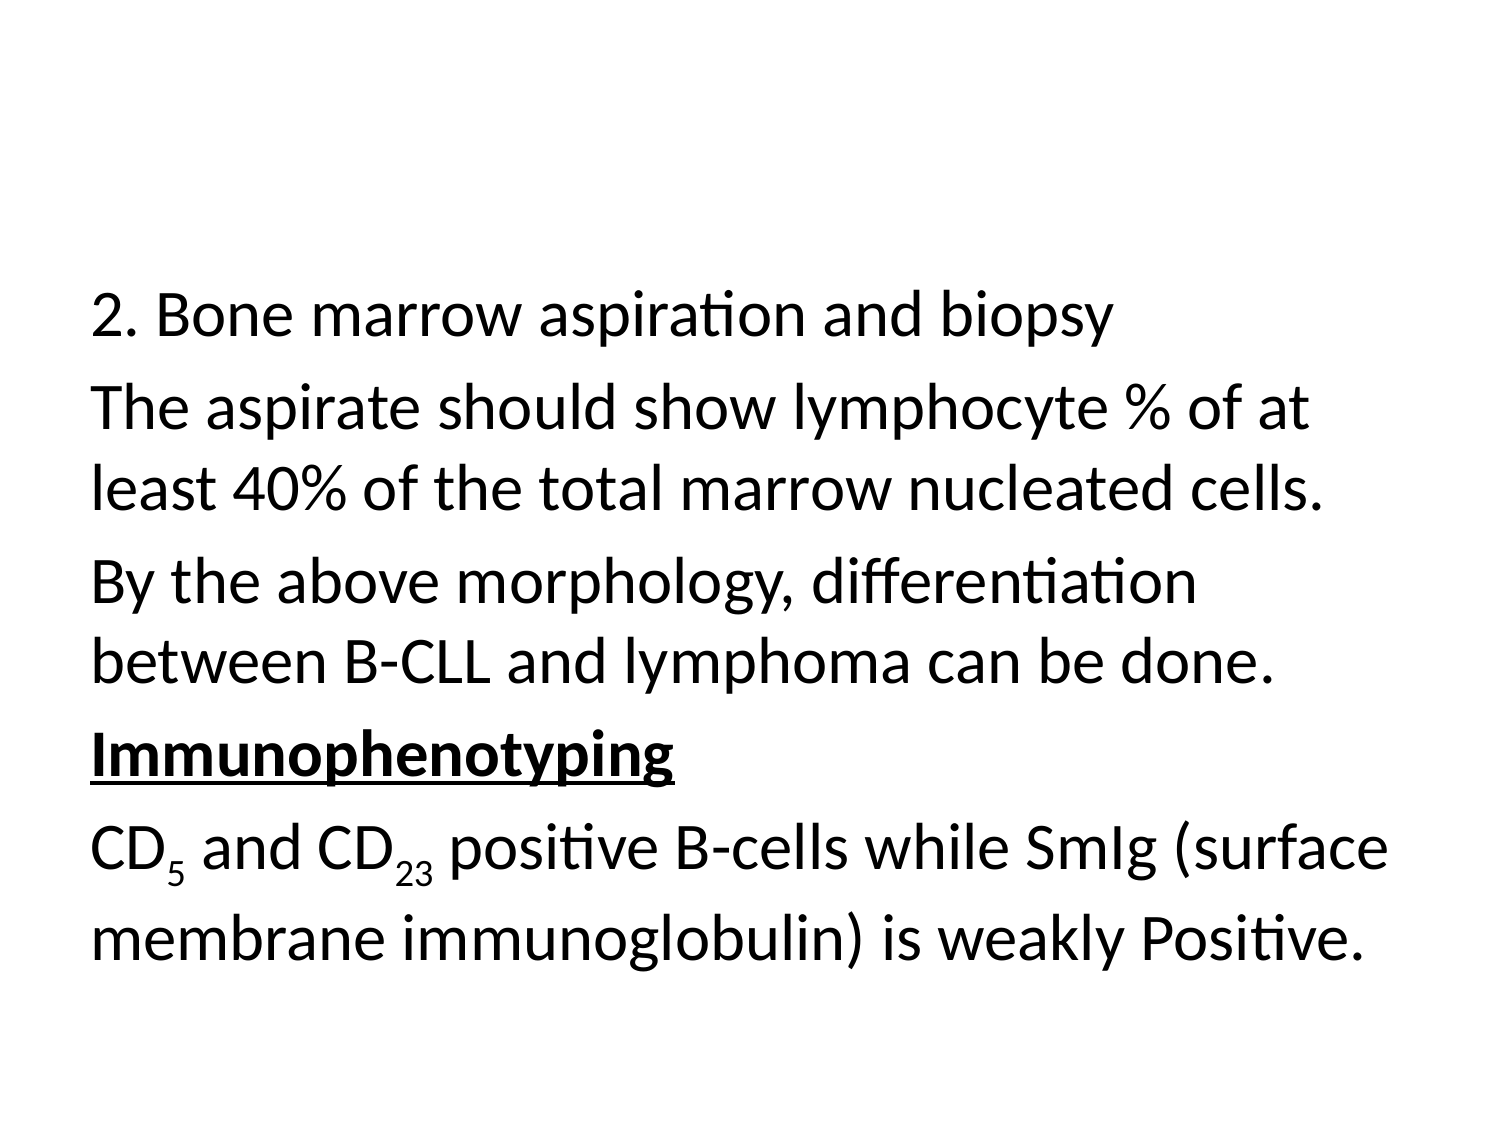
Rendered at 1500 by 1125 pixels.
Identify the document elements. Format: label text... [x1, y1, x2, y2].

list 2. Bone marrow aspiration and biopsy The aspirate should show lymphocyte % of at least 40% of the total marrow nucleated cells. By the above morphology, differentiation between B-CLL and lymphoma can be done. Immunophenotyping CD5 and CD23 positive B-cells while SmIg (surface membrane immunoglobulin) is weakly Positive. [75, 262, 1425, 1005]
